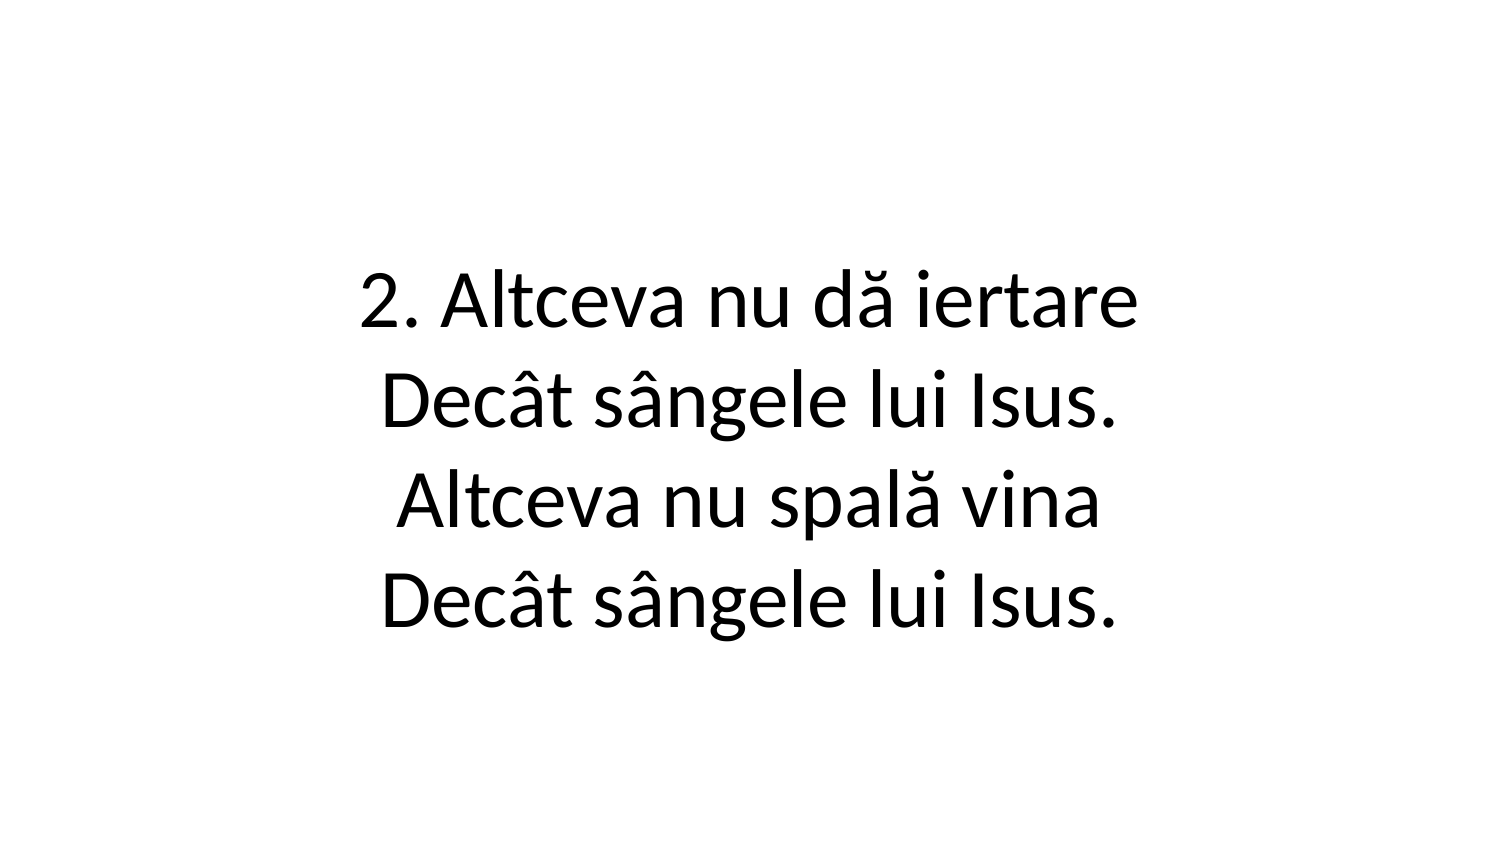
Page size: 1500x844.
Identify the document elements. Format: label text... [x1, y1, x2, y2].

text_box 2. Altceva nu dă iertare Decât sângele lui Isus. Altceva nu spală vina Decât sângele lui Isus. [344, 192, 1156, 652]
